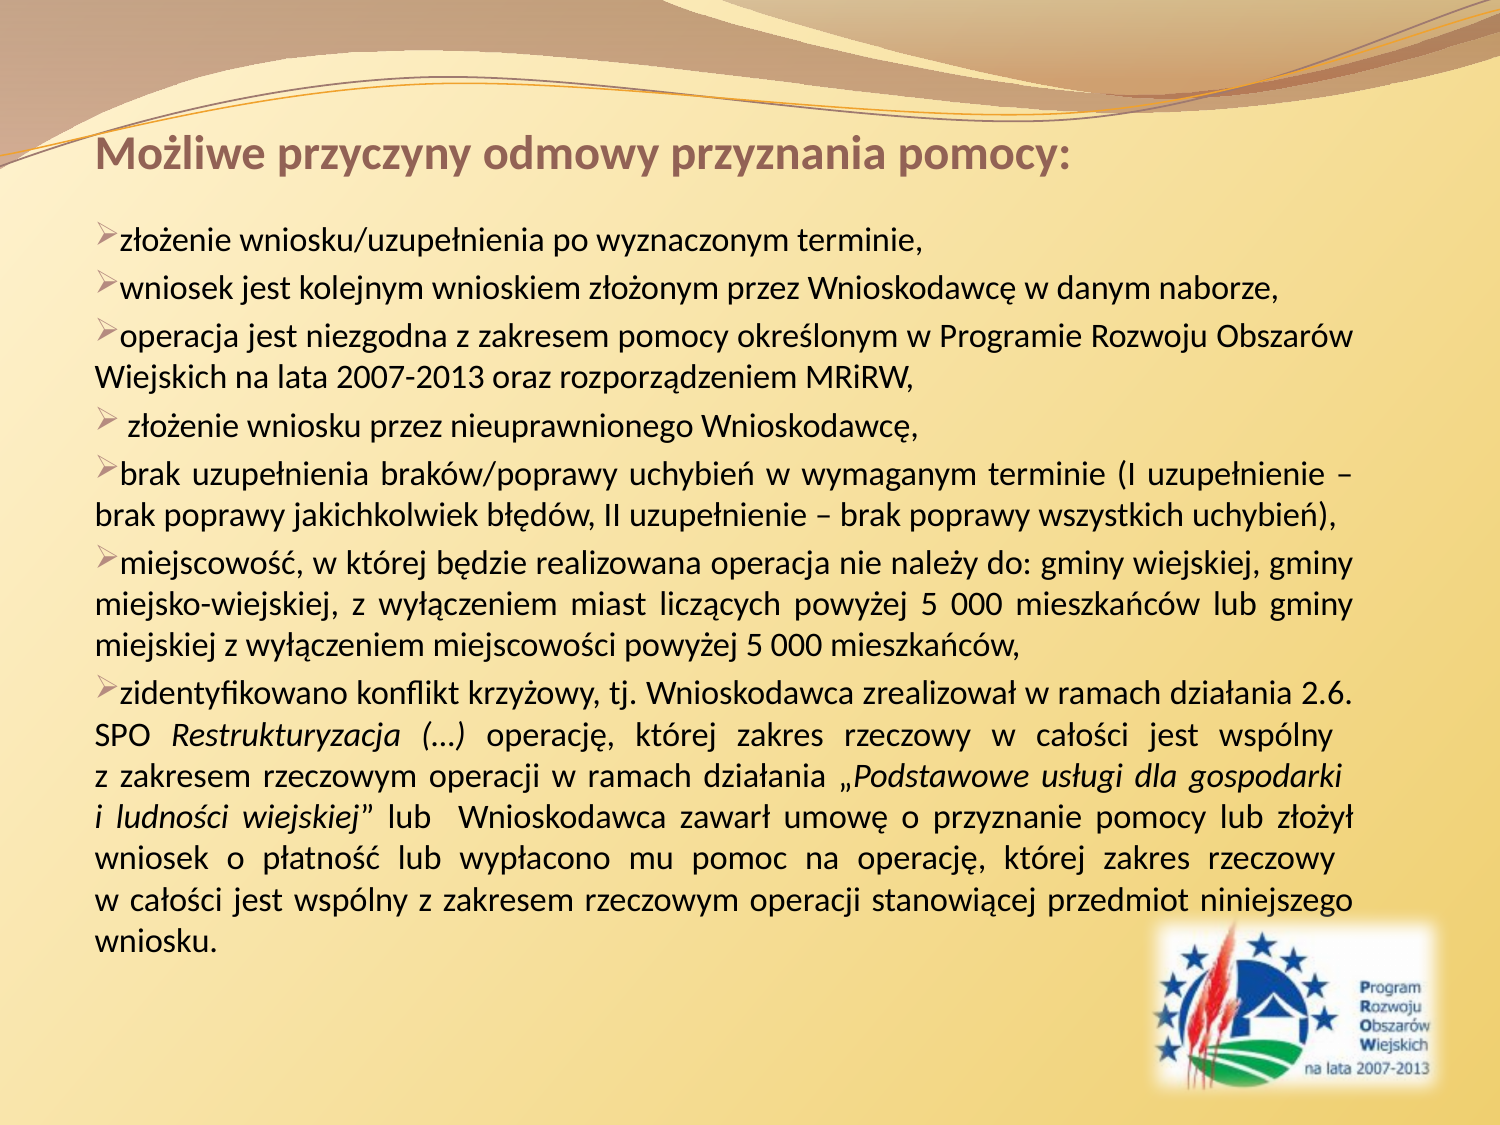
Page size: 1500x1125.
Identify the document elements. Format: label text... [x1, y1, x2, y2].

list Możliwe przyczyny odmowy przyznania pomocy: złożenie wniosku/uzupełnienia po wyznaczonym terminie, wniosek jest kolejnym wnioskiem złożonym przez Wnioskodawcę w danym naborze, operacja jest niezgodna z zakresem pomocy określonym w Programie Rozwoju Obszarów Wiejskich na lata 2007-2013 oraz rozporządzeniem MRiRW, złożenie wniosku przez nieuprawnionego Wnioskodawcę, brak uzupełnienia braków/poprawy uchybień w wymaganym terminie (I uzupełnienie – brak poprawy jakichkolwiek błędów, II uzupełnienie – brak poprawy wszystkich uchybień), miejscowość, w której będzie realizowana operacja nie należy do: gminy wiejskiej, gminy miejsko-wiejskiej, z wyłączeniem miast liczących powyżej 5 000 mieszkańców lub gminy miejskiej z wyłączeniem miejscowości powyżej 5 000 mieszkańców, zidentyfikowano konflikt krzyżowy, tj. Wnioskodawca zrealizował w ramach działania 2.6. SPO Restrukturyzacja (…) operację, której zakres rzeczowy w całości jest wspólny z zakresem rzeczowym operacji w ramach działania „Podstawowe usługi dla gospodarki i ludności wiejskiej” lub Wnioskodawca zawarł umowę o przyznanie pomocy lub złożył wniosek o płatność lub wypłacono mu pomoc na operację, której zakres rzeczowy w całości jest wspólny z zakresem rzeczowym operacji stanowiącej przedmiot niniejszego wniosku. [86, 113, 1363, 1024]
picture [1139, 904, 1453, 1104]
